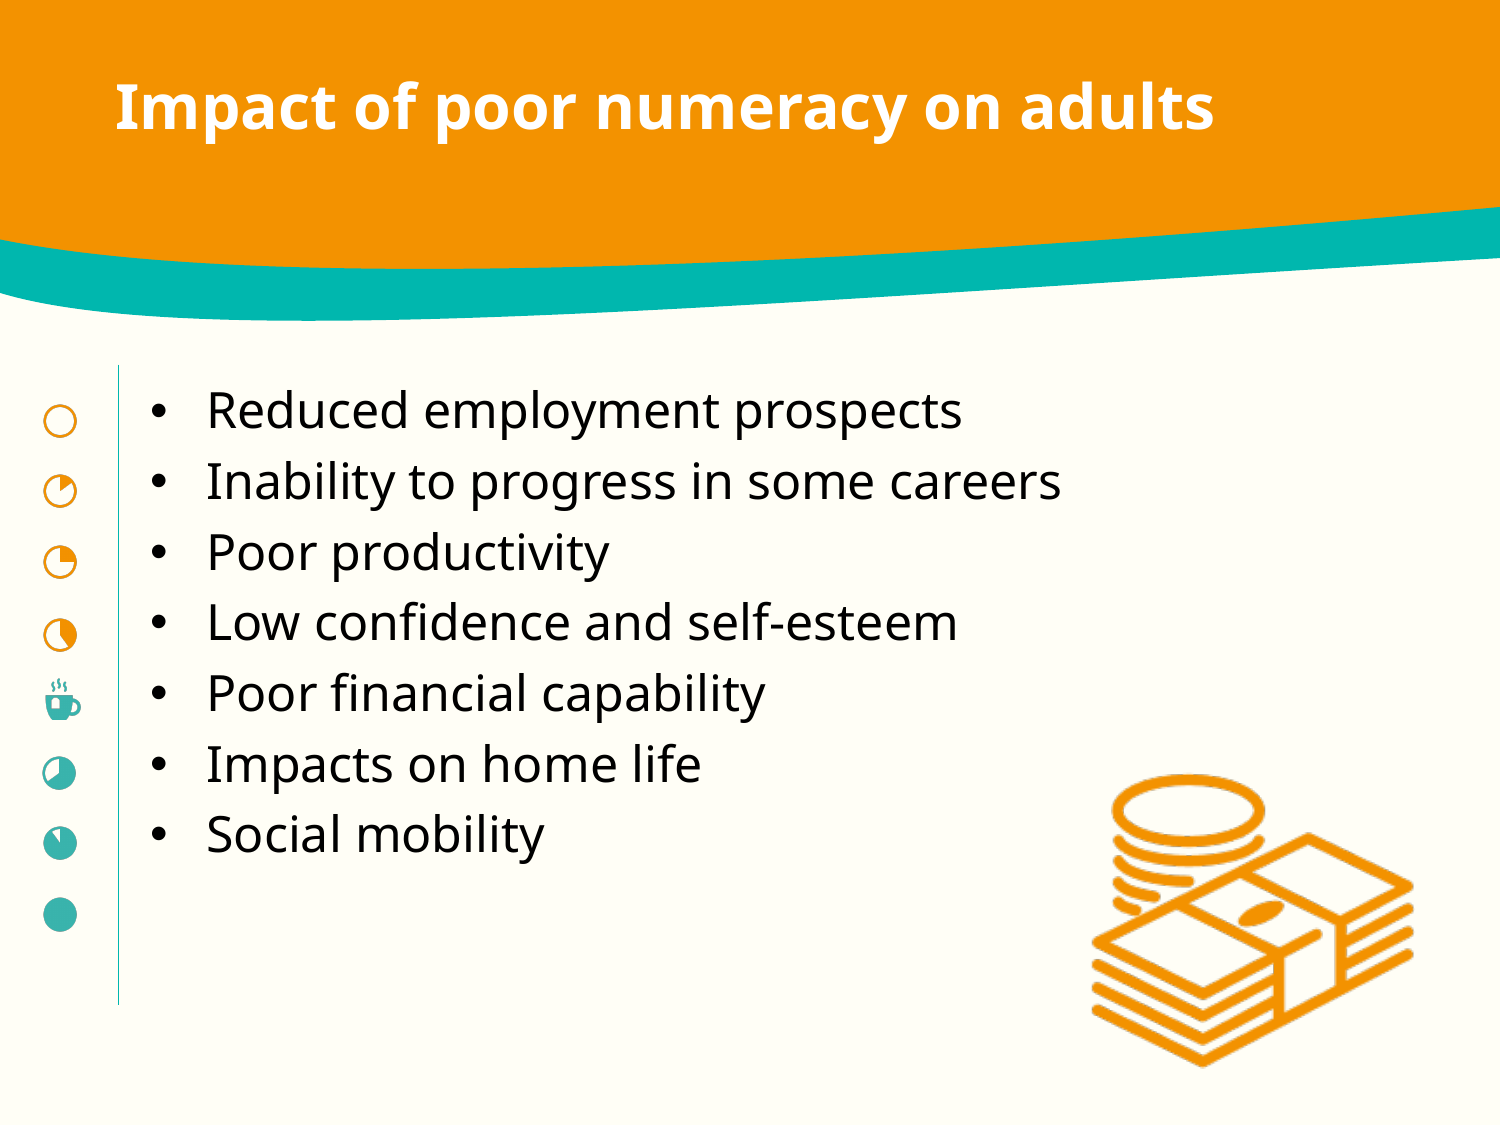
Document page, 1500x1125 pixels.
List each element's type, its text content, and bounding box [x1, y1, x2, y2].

picture [1028, 738, 1478, 1104]
picture [38, 752, 80, 794]
picture [36, 672, 90, 726]
picture [39, 541, 81, 583]
list Reduced employment prospects Inability to progress in some careers Poor productivity Low confidence and self-esteem Poor financial capability Impacts on home life Social mobility [135, 378, 1446, 1058]
picture [39, 470, 81, 512]
picture [39, 400, 81, 442]
picture [39, 614, 81, 656]
list Impact of poor numeracy on adults [100, 67, 1411, 258]
picture [39, 822, 81, 864]
picture [39, 893, 81, 936]
